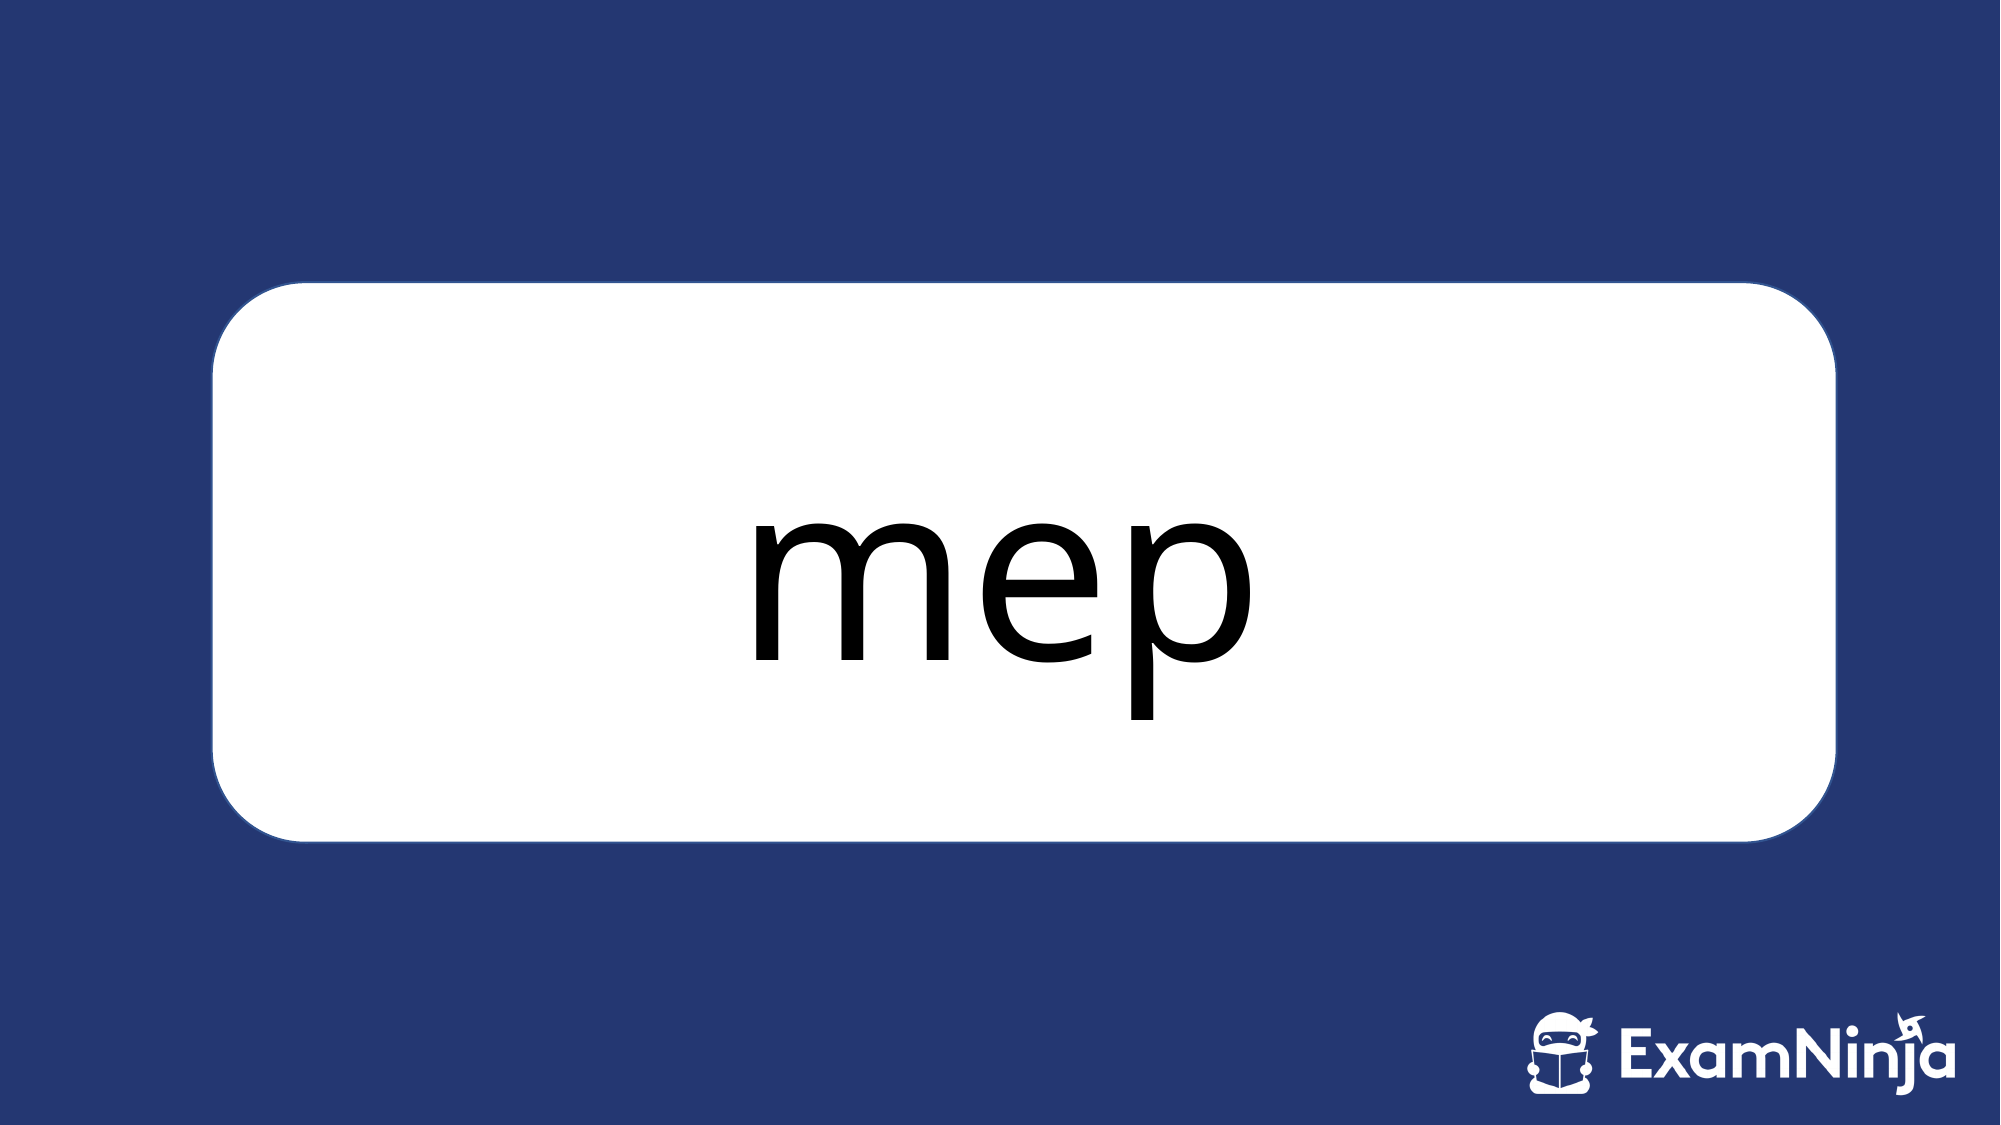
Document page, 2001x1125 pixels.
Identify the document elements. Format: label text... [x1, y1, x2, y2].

text_box mep [143, 403, 1857, 719]
text_box [210, 719, 1838, 844]
text_box [210, 281, 1838, 403]
picture [1501, 1003, 1979, 1102]
